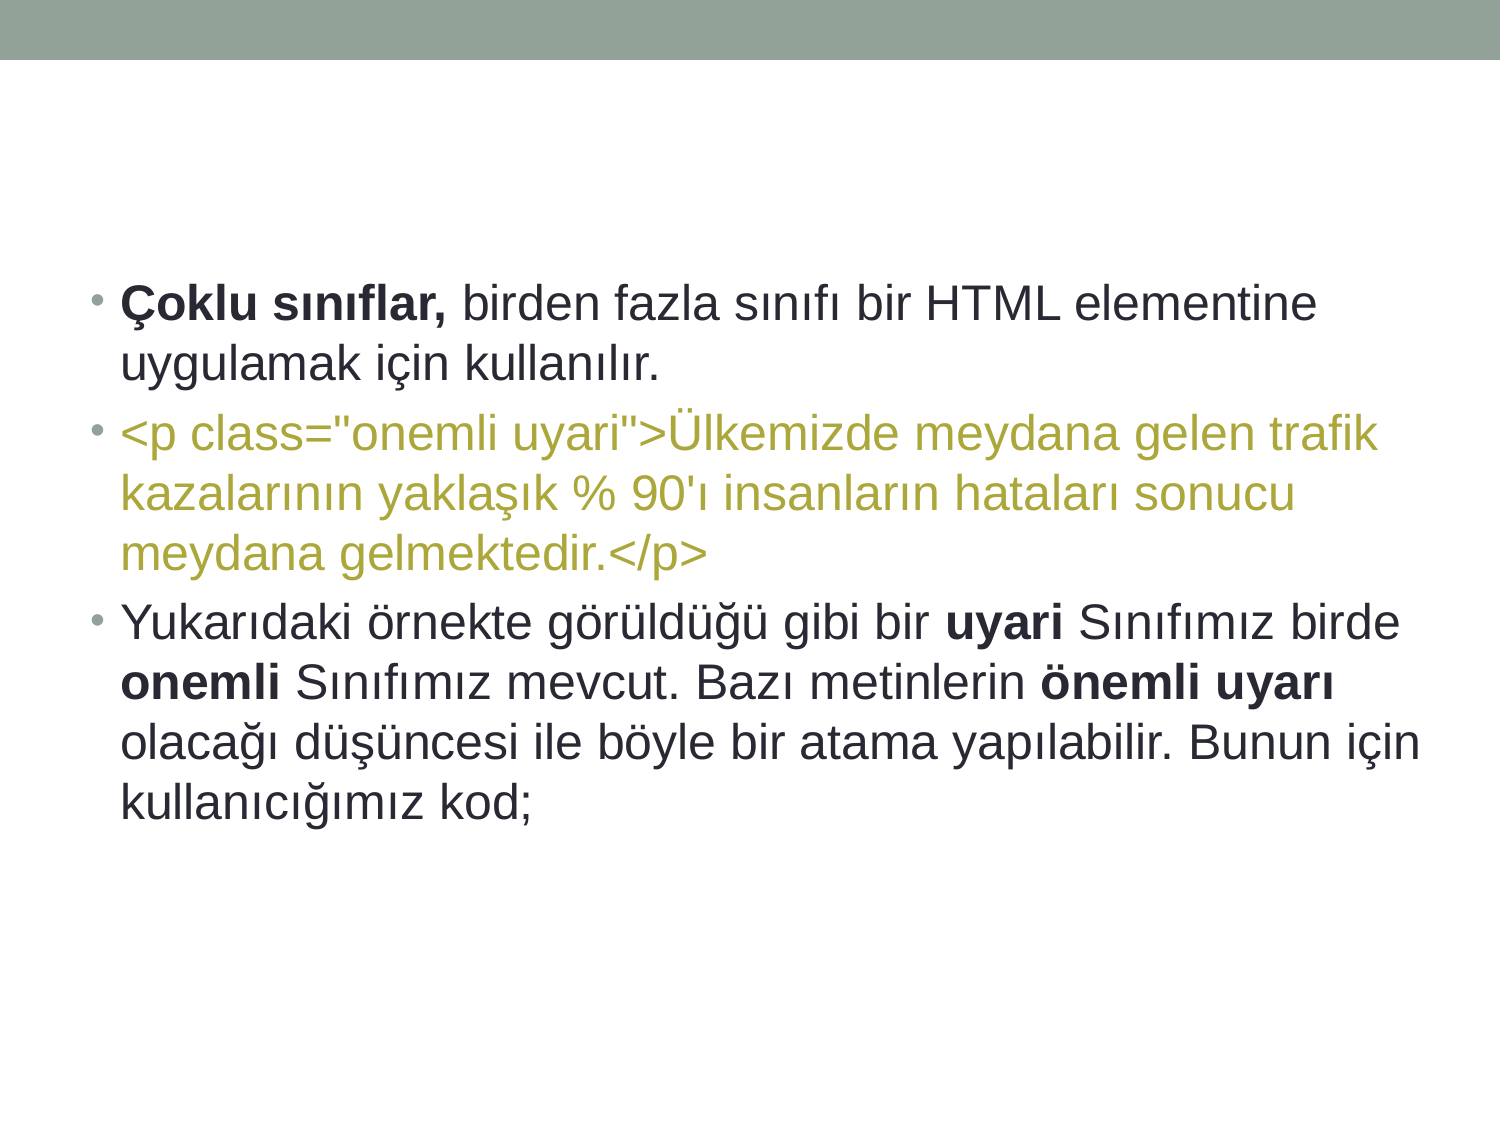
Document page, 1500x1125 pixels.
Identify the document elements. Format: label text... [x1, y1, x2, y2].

list Çoklu sınıflar, birden fazla sınıfı bir HTML elementine uygulamak için kullanılır. <p class="onemli uyari">Ülkemizde meydana gelen trafik kazalarının yaklaşık % 90'ı insanların hataları sonucu meydana gelmektedir.</p> Yukarıdaki örnekte görüldüğü gibi bir uyari Sınıfımız birde onemli Sınıfımız mevcut. Bazı metinlerin önemli uyarı olacağı düşüncesi ile böyle bir atama yapılabilir. Bunun için kullanıcığımız kod; [75, 262, 1459, 1063]
